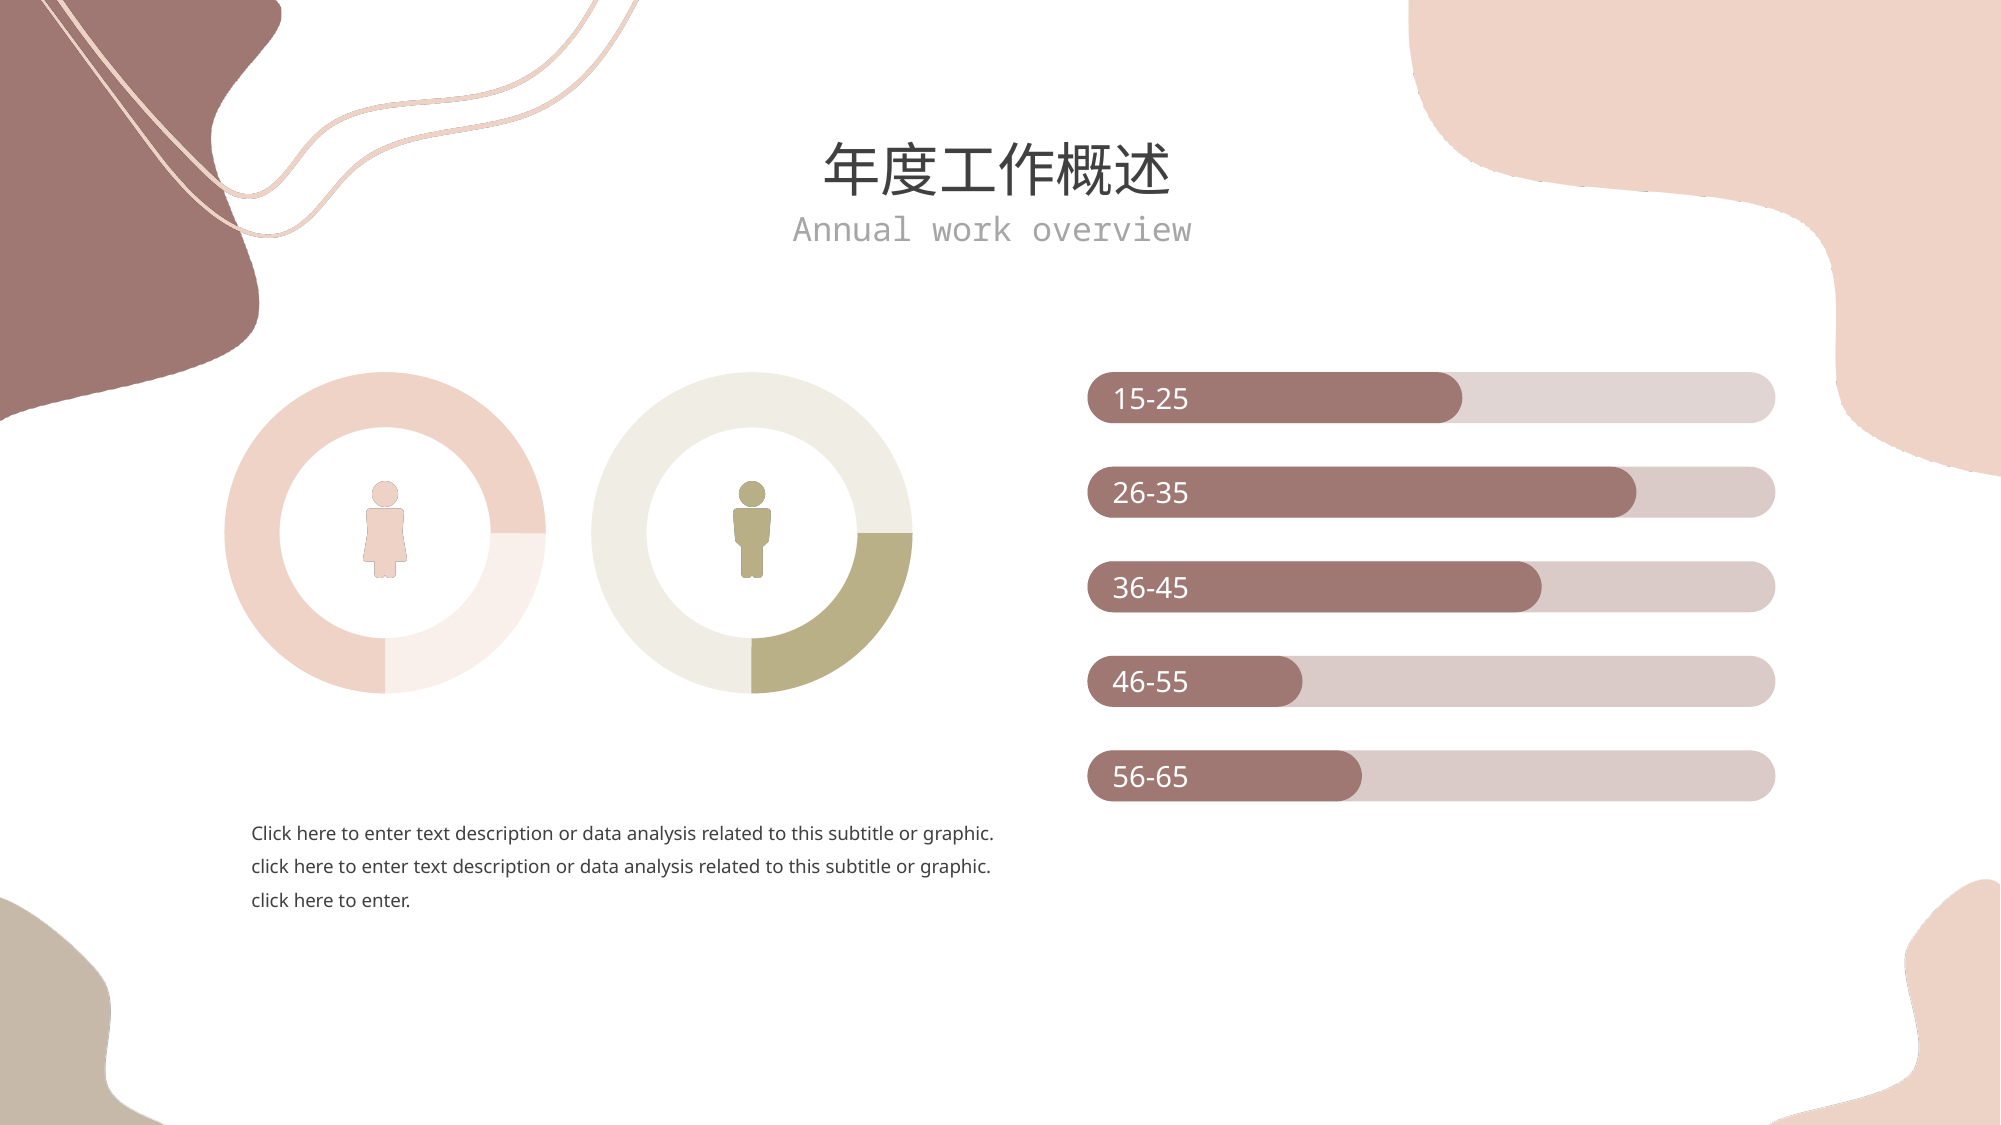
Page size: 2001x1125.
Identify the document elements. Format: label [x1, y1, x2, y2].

text_box [0, 0, 2000, 1125]
text_box [717, 125, 1268, 257]
